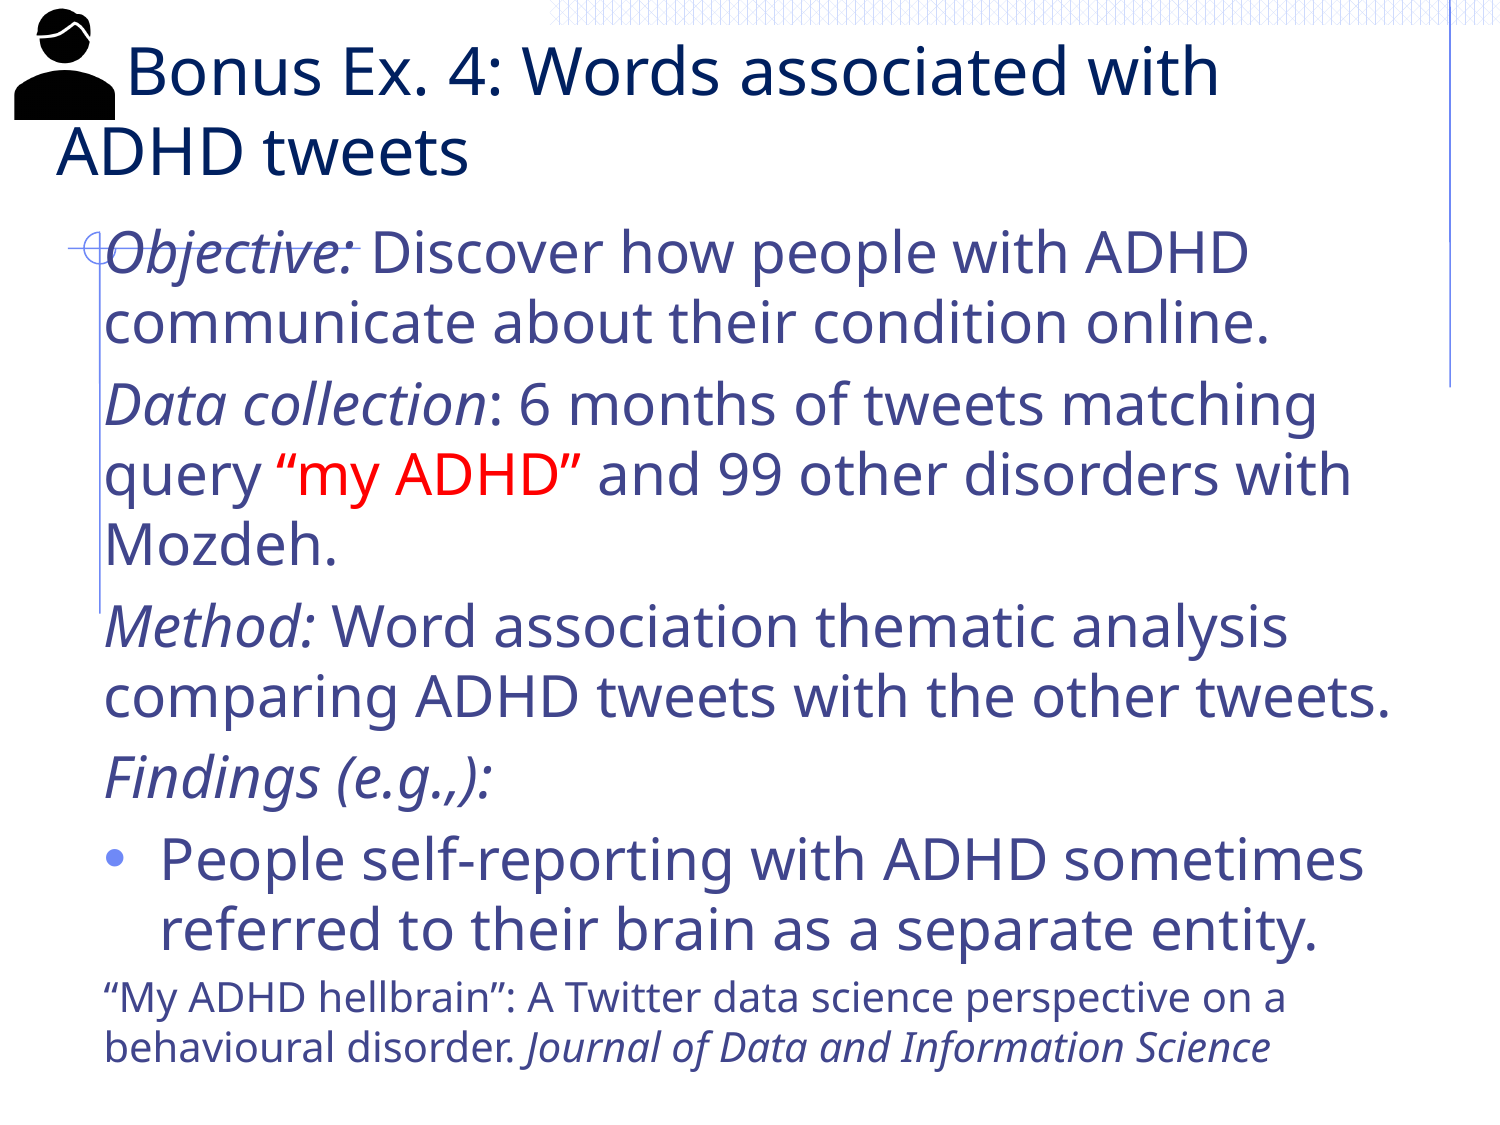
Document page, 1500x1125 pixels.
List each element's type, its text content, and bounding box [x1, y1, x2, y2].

picture [0, 0, 141, 142]
title Bonus Ex. 4: Words associated with ADHD tweets [41, 50, 1436, 197]
list Objective: Discover how people with ADHD communicate about their condition online. Data collection: 6 months of tweets matching query “my ADHD” and 99 other disorders with Mozdeh. Method: Word association thematic analysis comparing ADHD tweets with the other tweets. Findings (e.g.,): People self-reporting with ADHD sometimes referred to their brain as a separate entity. “My ADHD hellbrain”: A Twitter data science perspective on a behavioural disorder. Journal of Data and Information Science [88, 208, 1412, 976]
